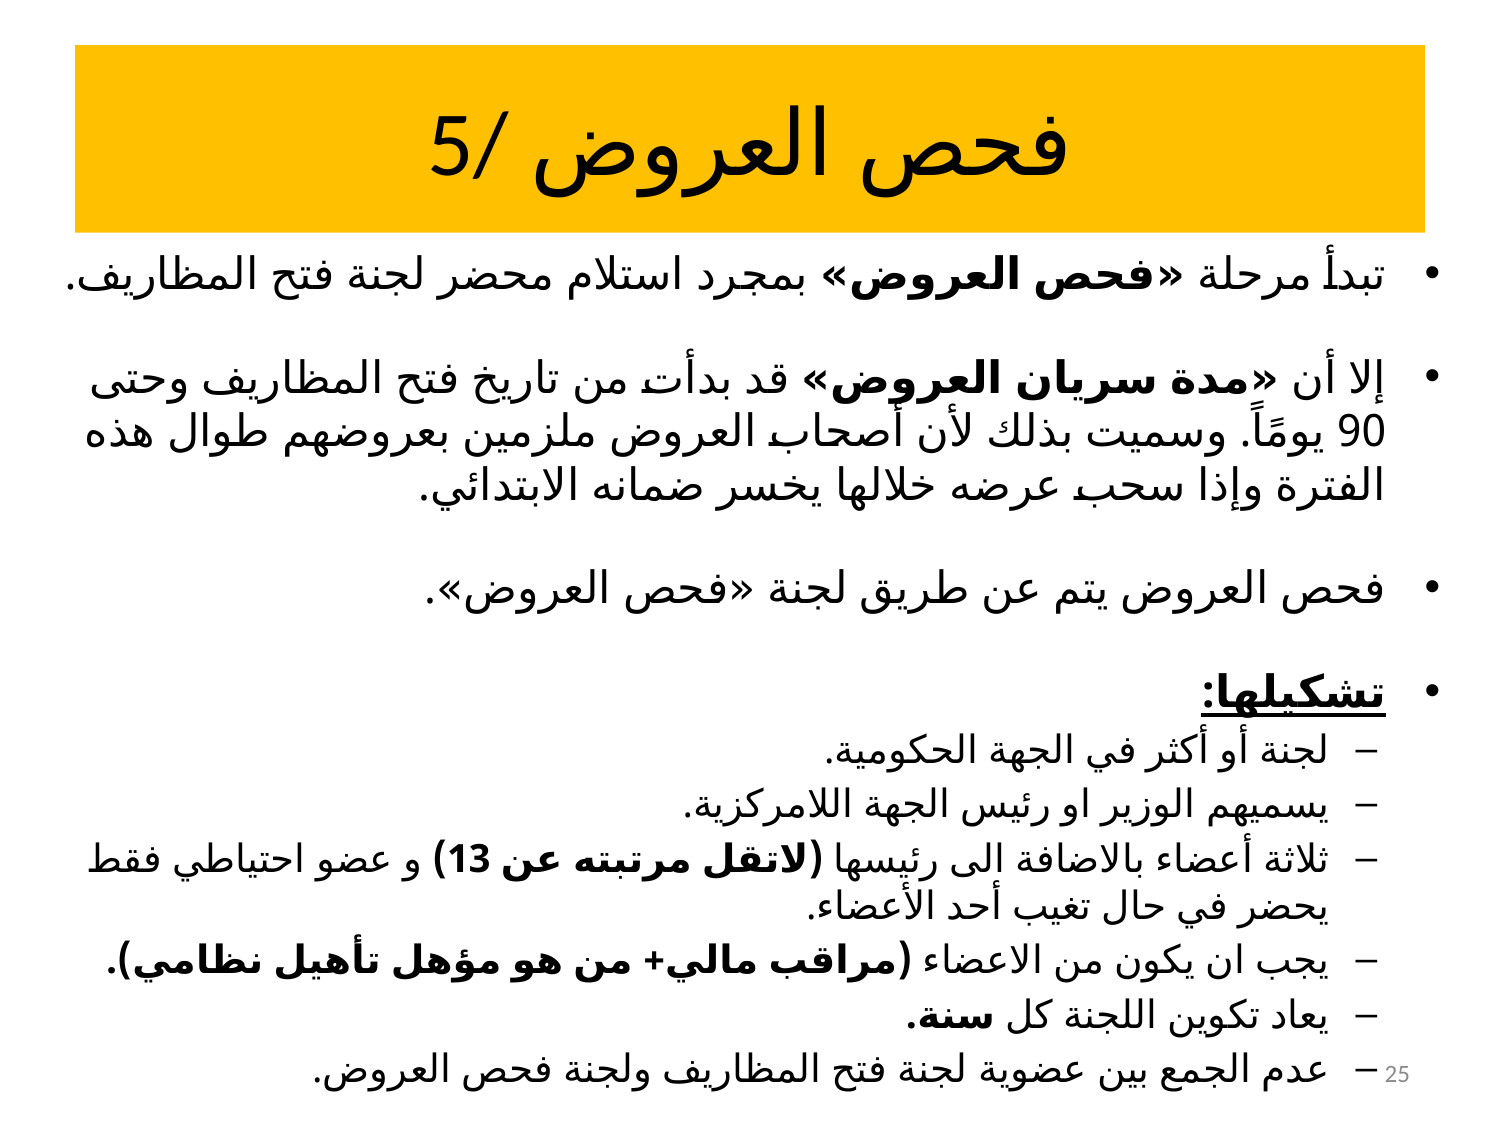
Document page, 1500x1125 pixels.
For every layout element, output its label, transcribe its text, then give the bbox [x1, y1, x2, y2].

slide_number 25 [1074, 1042, 1425, 1103]
title 5/ فحص العروض [75, 45, 1425, 233]
list تبدأ مرحلة «فحص العروض» بمجرد استلام محضر لجنة فتح المظاريف. إلا أن «مدة سريان العروض» قد بدأت من تاريخ فتح المظاريف وحتى 90 يومًاً. وسميت بذلك لأن أصحاب العروض ملزمين بعروضهم طوال هذه الفترة وإذا سحب عرضه خلالها يخسر ضمانه الابتدائي. فحص العروض يتم عن طريق لجنة «فحص العروض». تشكيلها: لجنة أو أكثر في الجهة الحكومية. يسميهم الوزير او رئيس الجهة اللامركزية. ثلاثة أعضاء بالاضافة الى رئيسها (لاتقل مرتبته عن 13) و عضو احتياطي فقط يحضر في حال تغيب أحد الأعضاء. يجب ان يكون من الاعضاء (مراقب مالي+ من هو مؤهل تأهيل نظامي). يعاد تكوين اللجنة كل سنة. عدم الجمع بين عضوية لجنة فتح المظاريف ولجنة فحص العروض. [37, 237, 1450, 1125]
